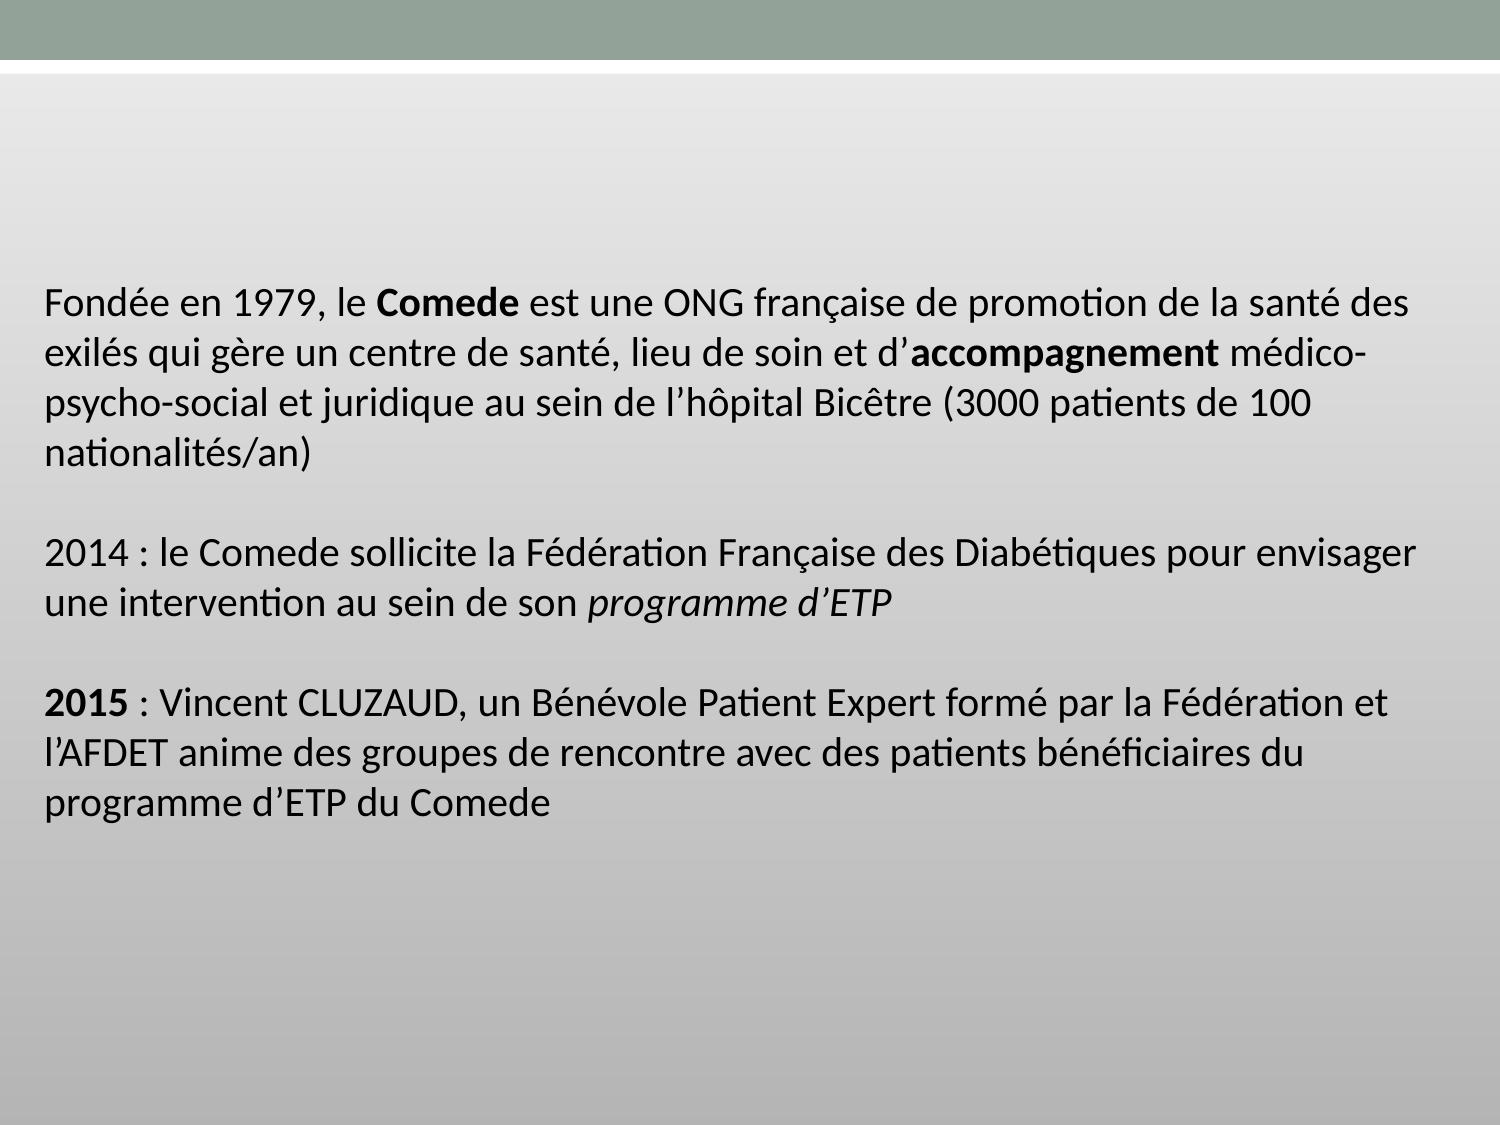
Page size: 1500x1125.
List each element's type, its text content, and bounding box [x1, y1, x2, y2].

text_box Fondée en 1979, le Comede est une ONG française de promotion de la santé des exilés qui gère un centre de santé, lieu de soin et d’accompagnement médico-psycho-social et juridique au sein de l’hôpital Bicêtre (3000 patients de 100 nationalités/an) 2014 : le Comede sollicite la Fédération Française des Diabétiques pour envisager une intervention au sein de son programme d’ETP 2015 : Vincent CLUZAUD, un Bénévole Patient Expert formé par la Fédération et l’AFDET anime des groupes de rencontre avec des patients bénéficiaires du programme d’ETP du Comede [29, 267, 1459, 933]
